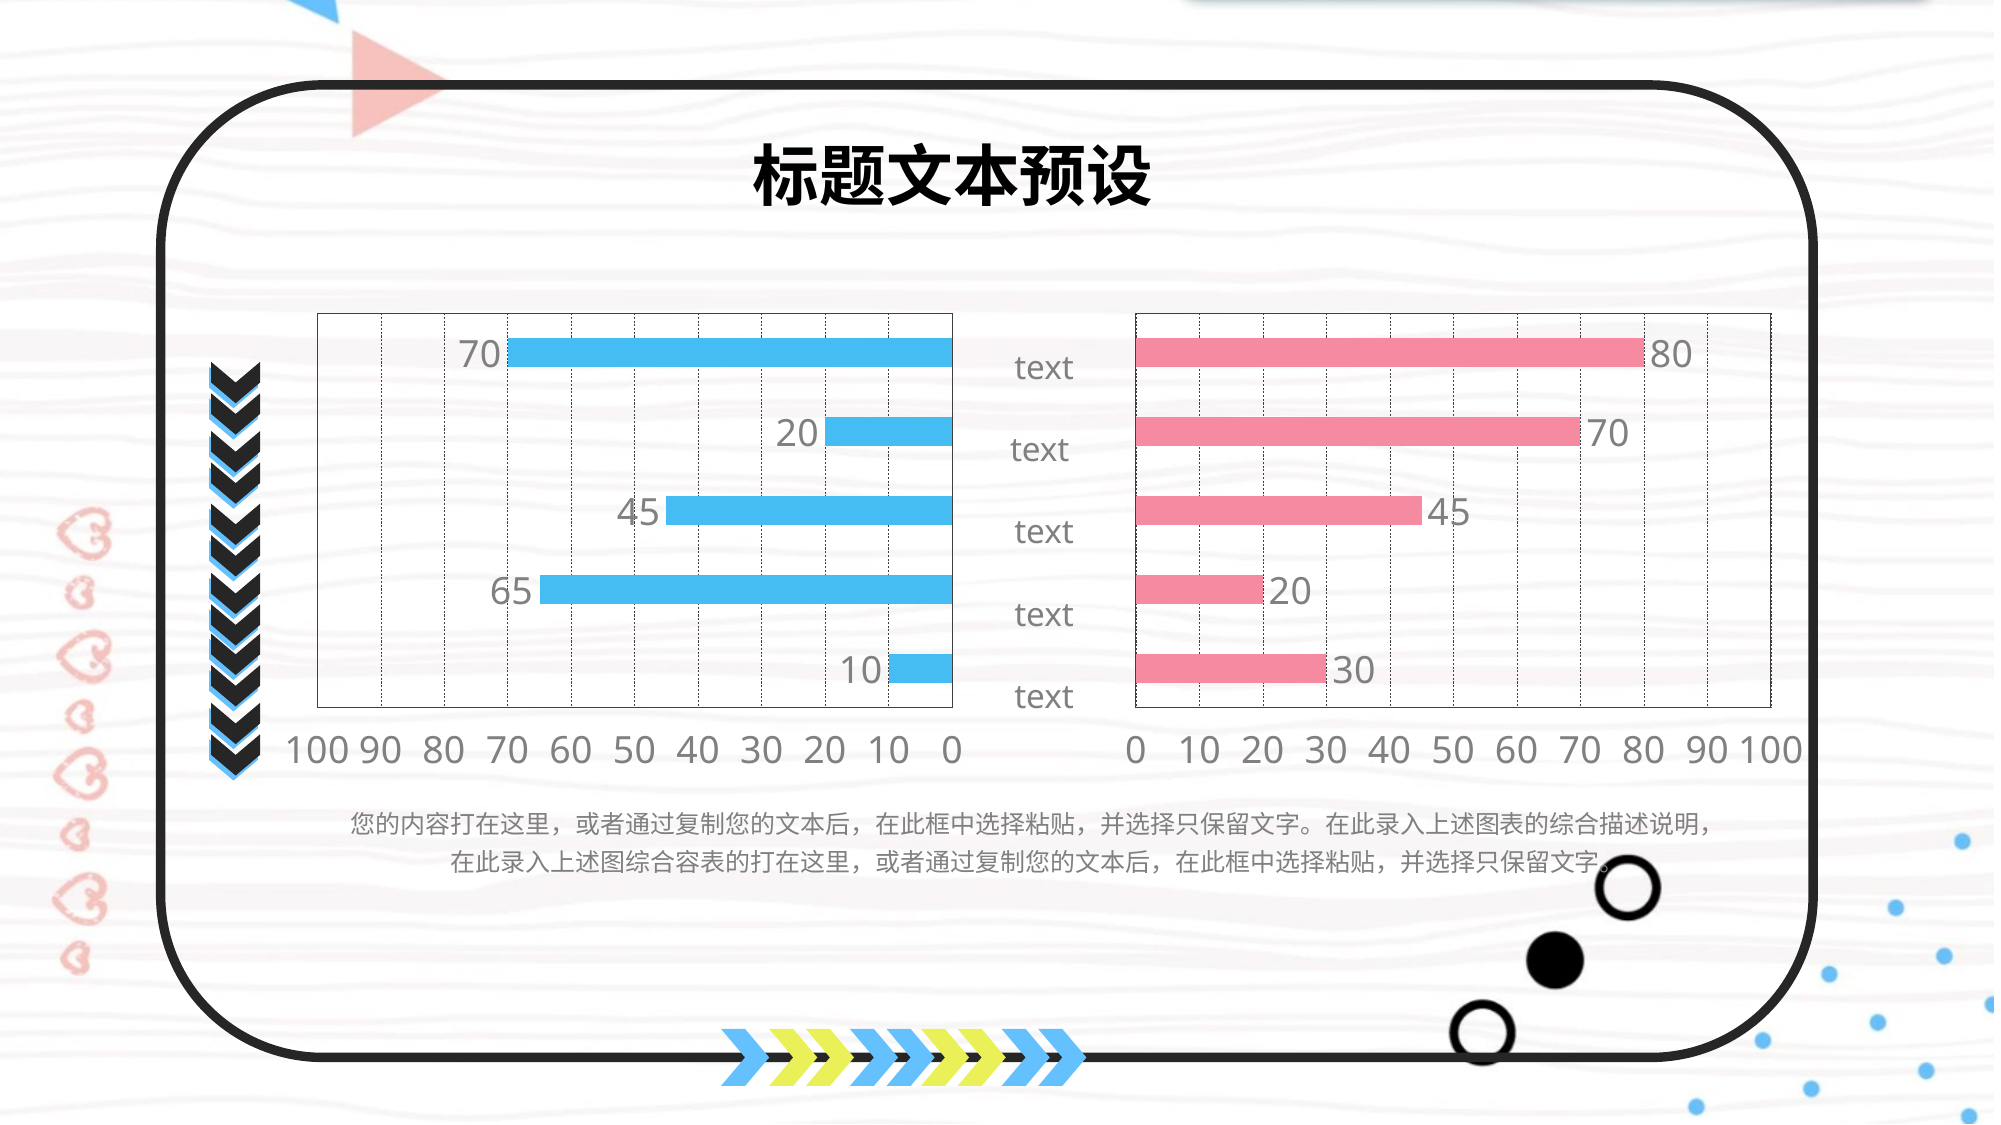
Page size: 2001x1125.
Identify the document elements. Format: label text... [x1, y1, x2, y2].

picture [0, 0, 1994, 1125]
text_box [159, 83, 430, 1059]
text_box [720, 1028, 1087, 1086]
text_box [270, 303, 1818, 784]
text_box 您的内容打在这里，或者通过复制您的文本后，在此框中选择粘贴，并选择只保留文字。在此录入上述图表的综合描述说明，在此录入上述图综合容表的打在这里，或者通过复制您的文本后，在此框中选择粘贴，并选择只保留文字。 [333, 791, 430, 885]
text_box [1556, 784, 1815, 1059]
text_box [1556, 83, 1815, 303]
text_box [209, 361, 260, 781]
text_box 您的内容打在这里，或者通过复制您的文本后，在此框中选择粘贴，并选择只保留文字。在此录入上述图表的综合描述说明，在此录入上述图综合容表的打在这里，或者通过复制您的文本后，在此框中选择粘贴，并选择只保留文字。 [1556, 791, 1744, 885]
